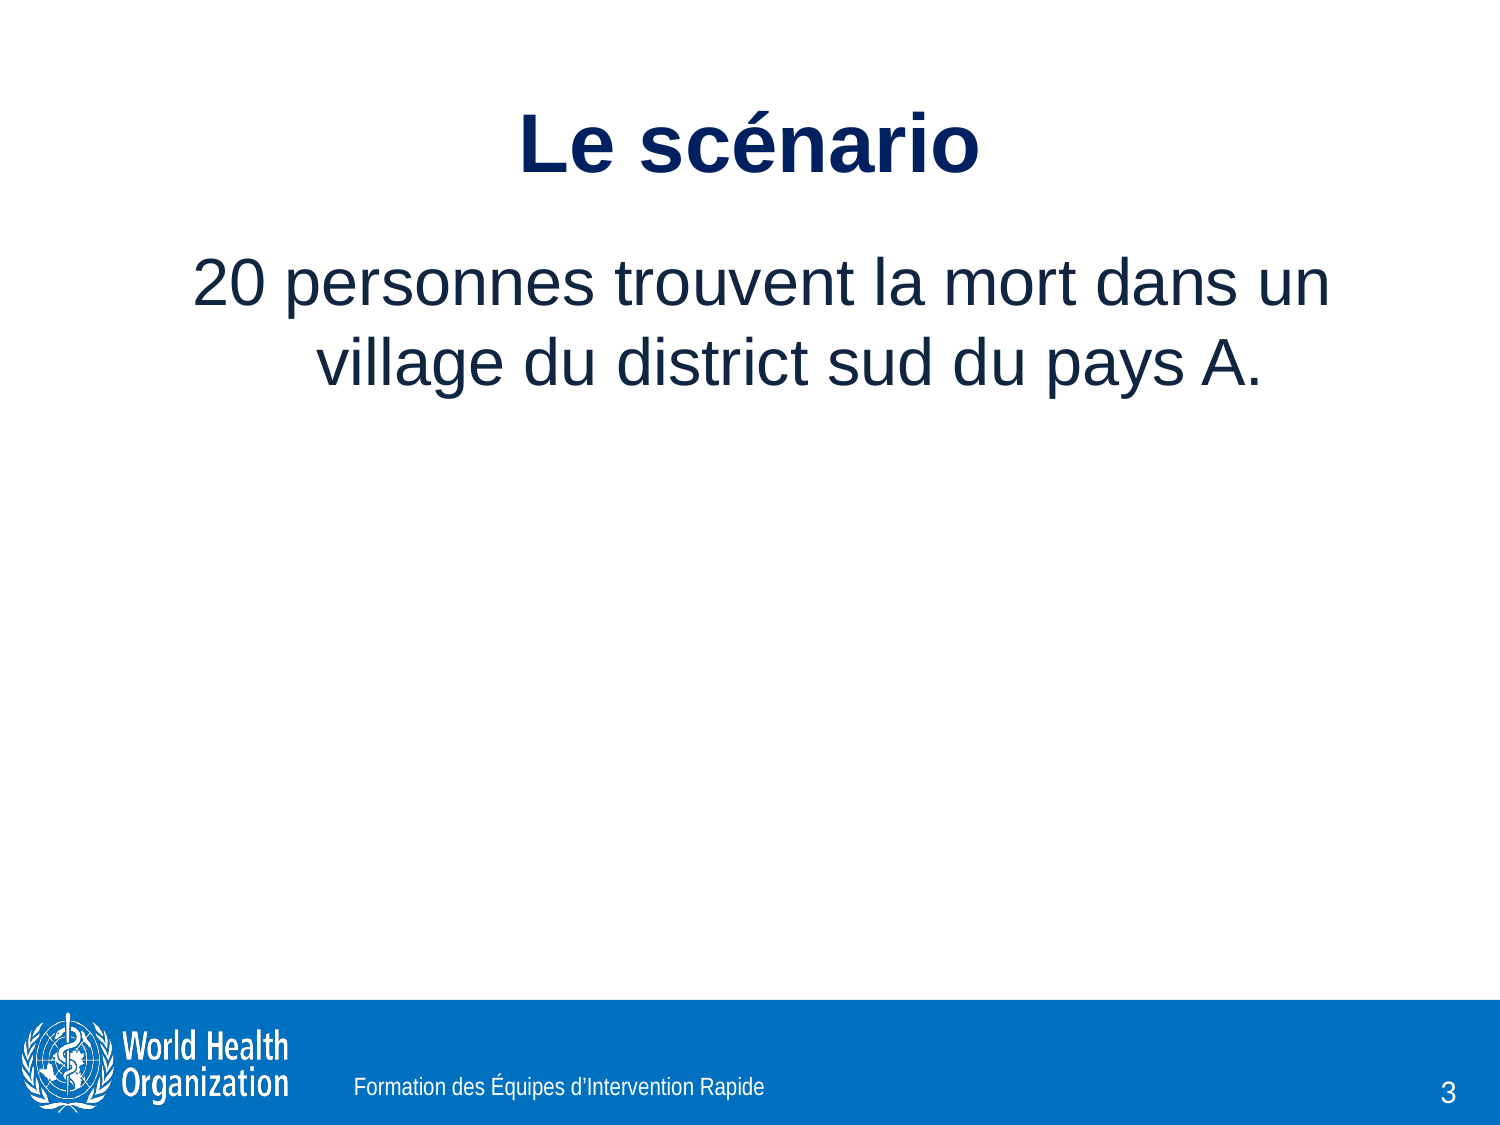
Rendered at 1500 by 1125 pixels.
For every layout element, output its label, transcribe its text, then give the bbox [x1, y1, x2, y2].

list 20 personnes trouvent la mort dans un village du district sud du pays A. [76, 231, 1449, 857]
title Le scénario [75, 45, 1425, 233]
picture [21, 1012, 288, 1113]
